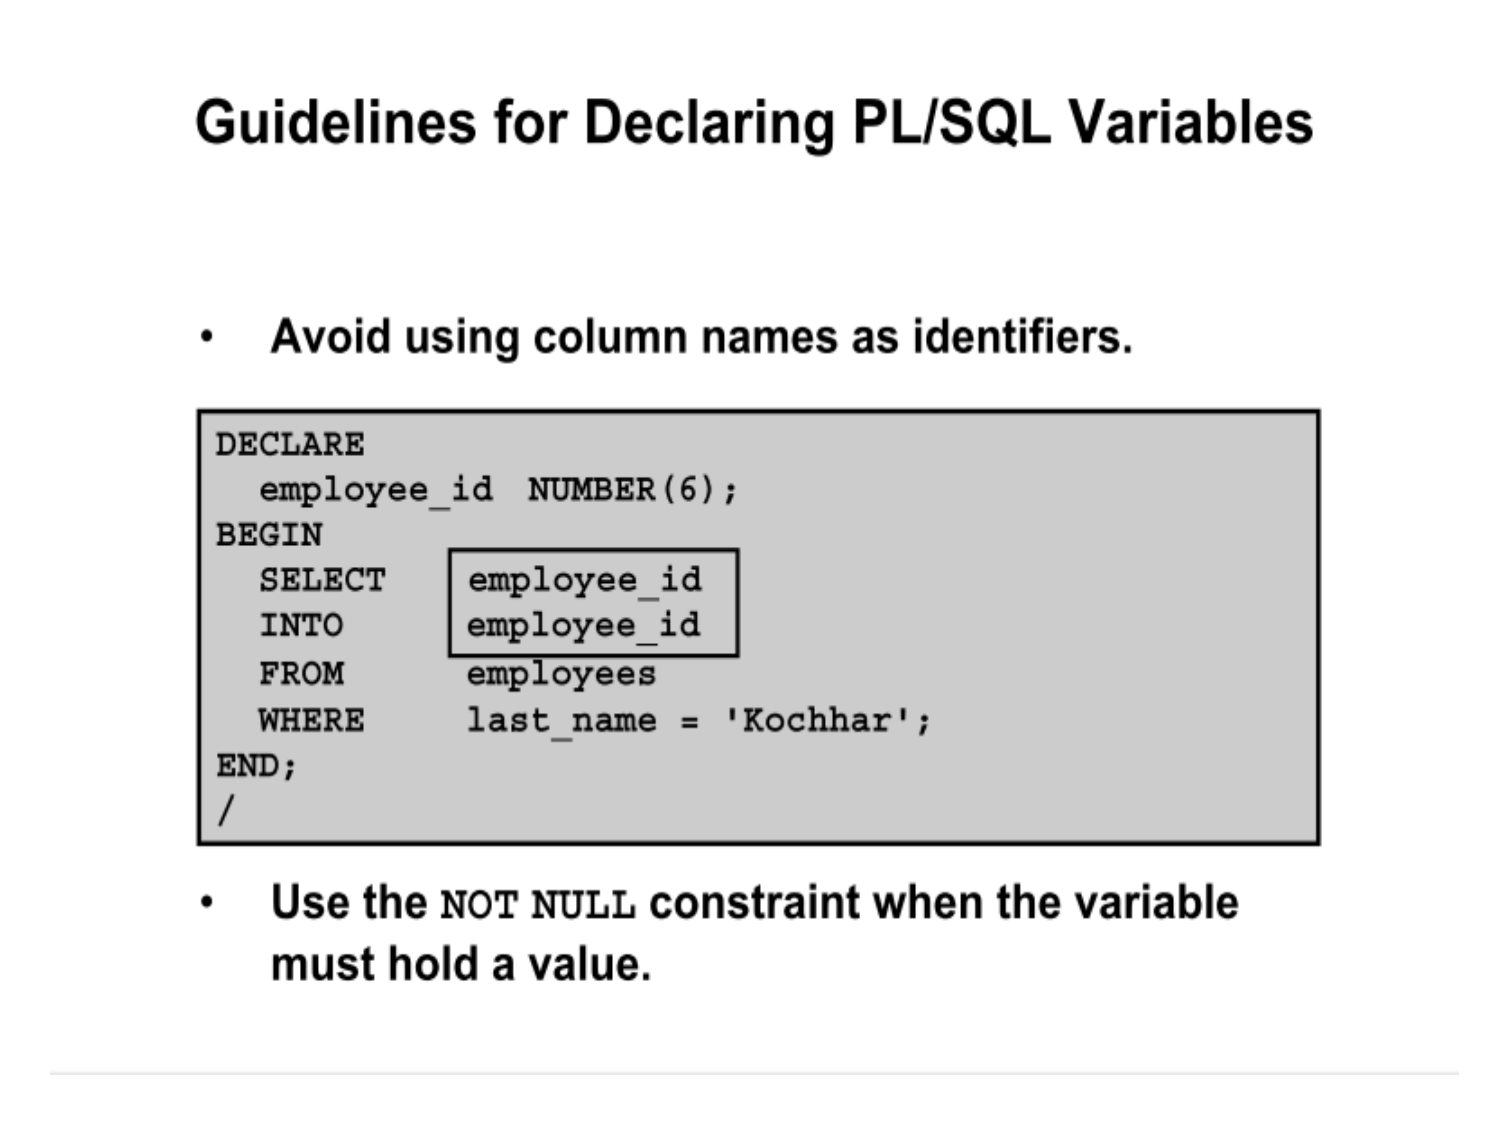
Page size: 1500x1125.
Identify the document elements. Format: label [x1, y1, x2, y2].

picture [49, 0, 1460, 1076]
